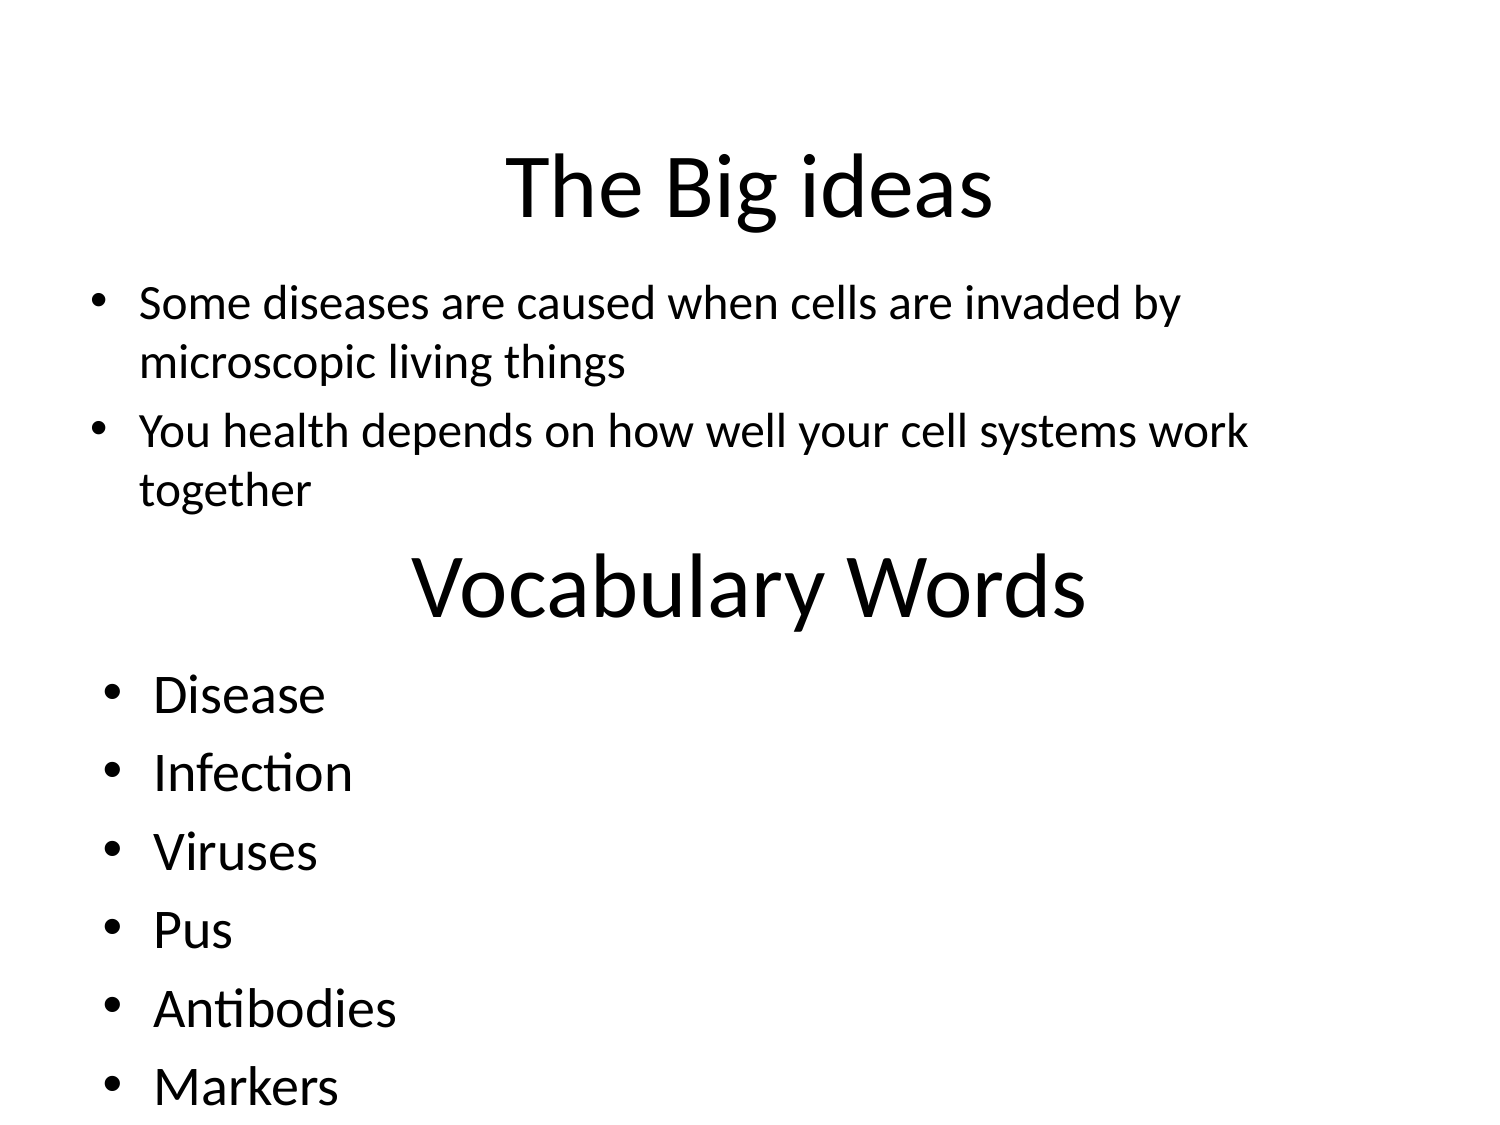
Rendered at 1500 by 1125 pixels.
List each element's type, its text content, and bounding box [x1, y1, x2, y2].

text_box Vocabulary Words [74, 487, 1425, 675]
text_box Disease Infection Viruses Pus Antibodies Markers [87, 650, 1438, 1125]
list Some diseases are caused when cells are invaded by microscopic living things You health depends on how well your cell systems work together [75, 262, 1425, 487]
title The Big ideas [75, 87, 1425, 262]
